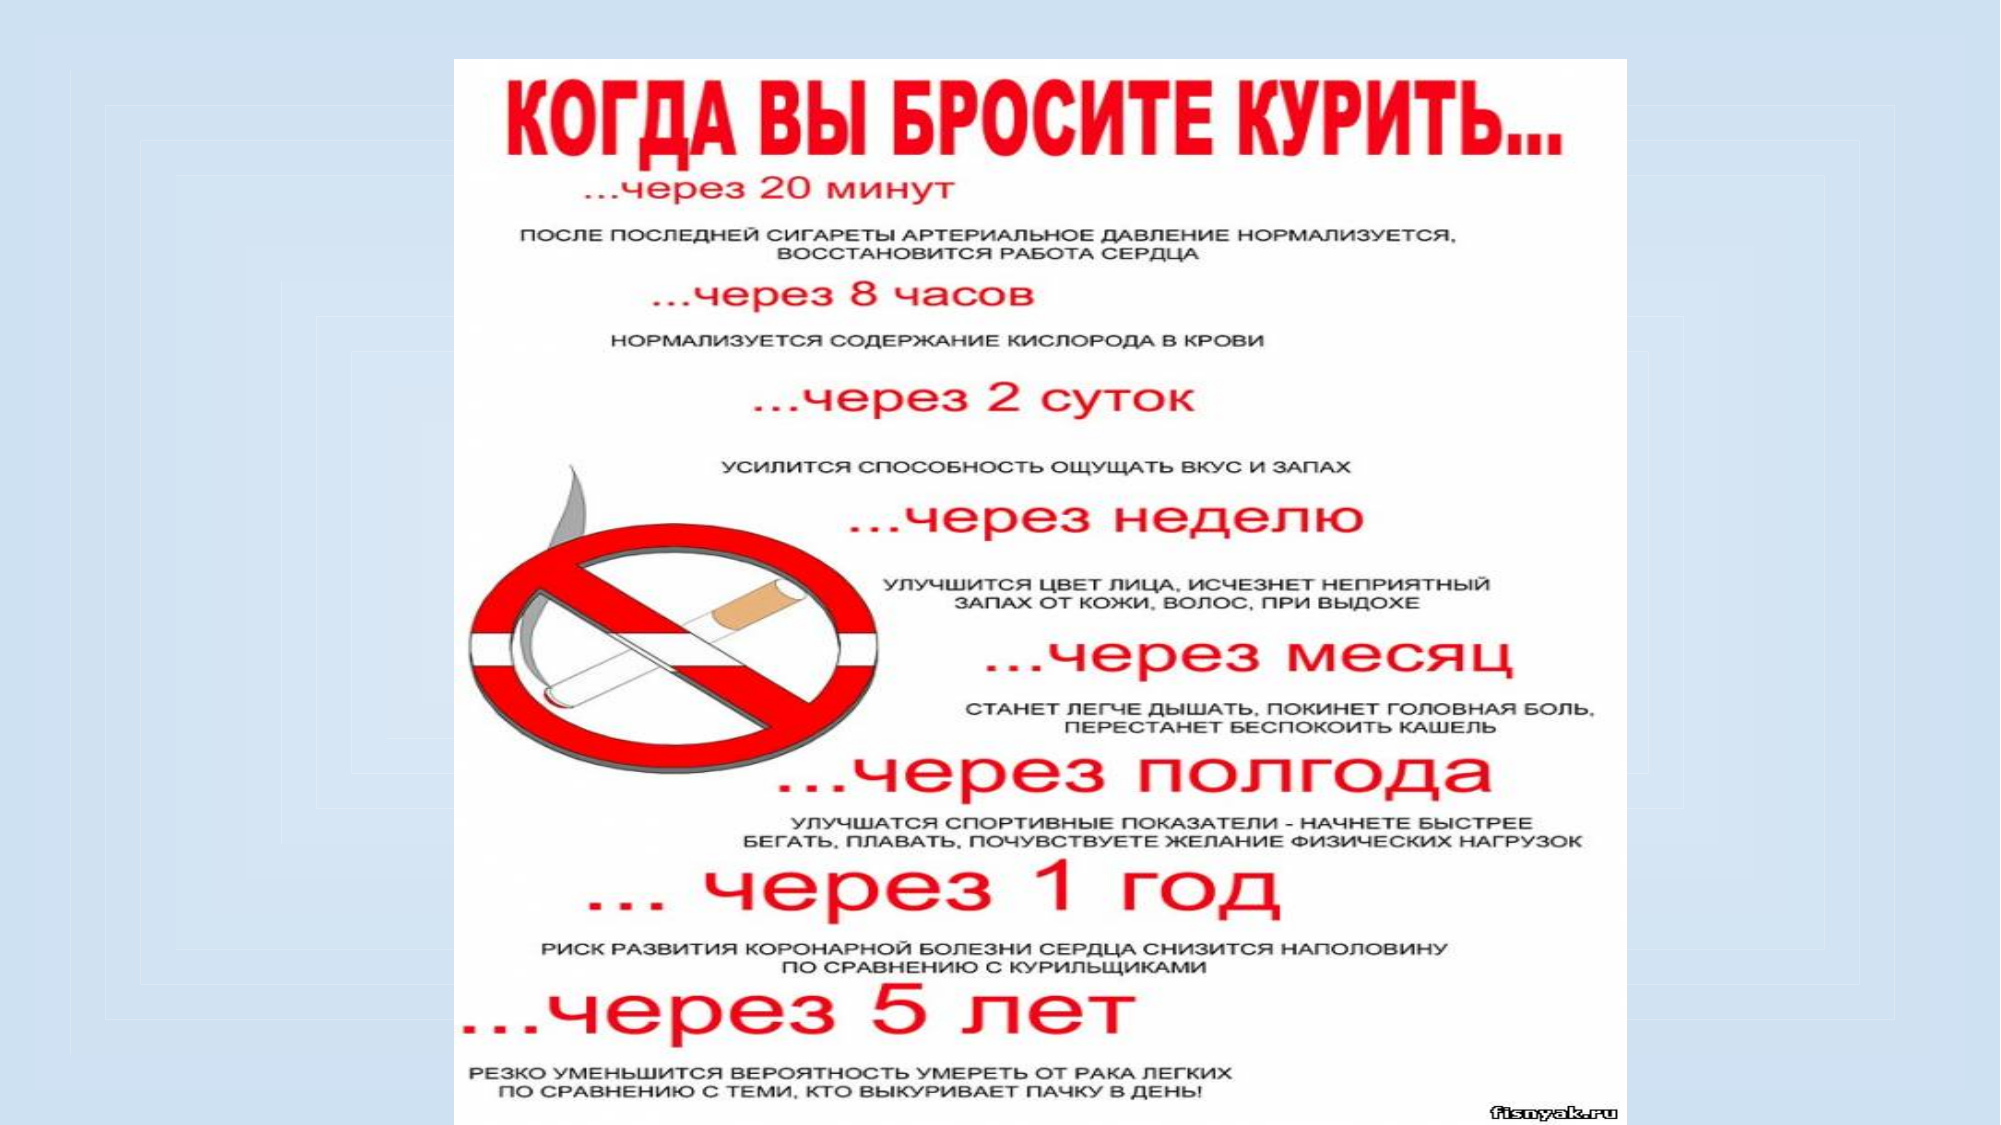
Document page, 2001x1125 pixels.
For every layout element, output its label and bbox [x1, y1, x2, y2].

picture [454, 59, 1627, 1125]
